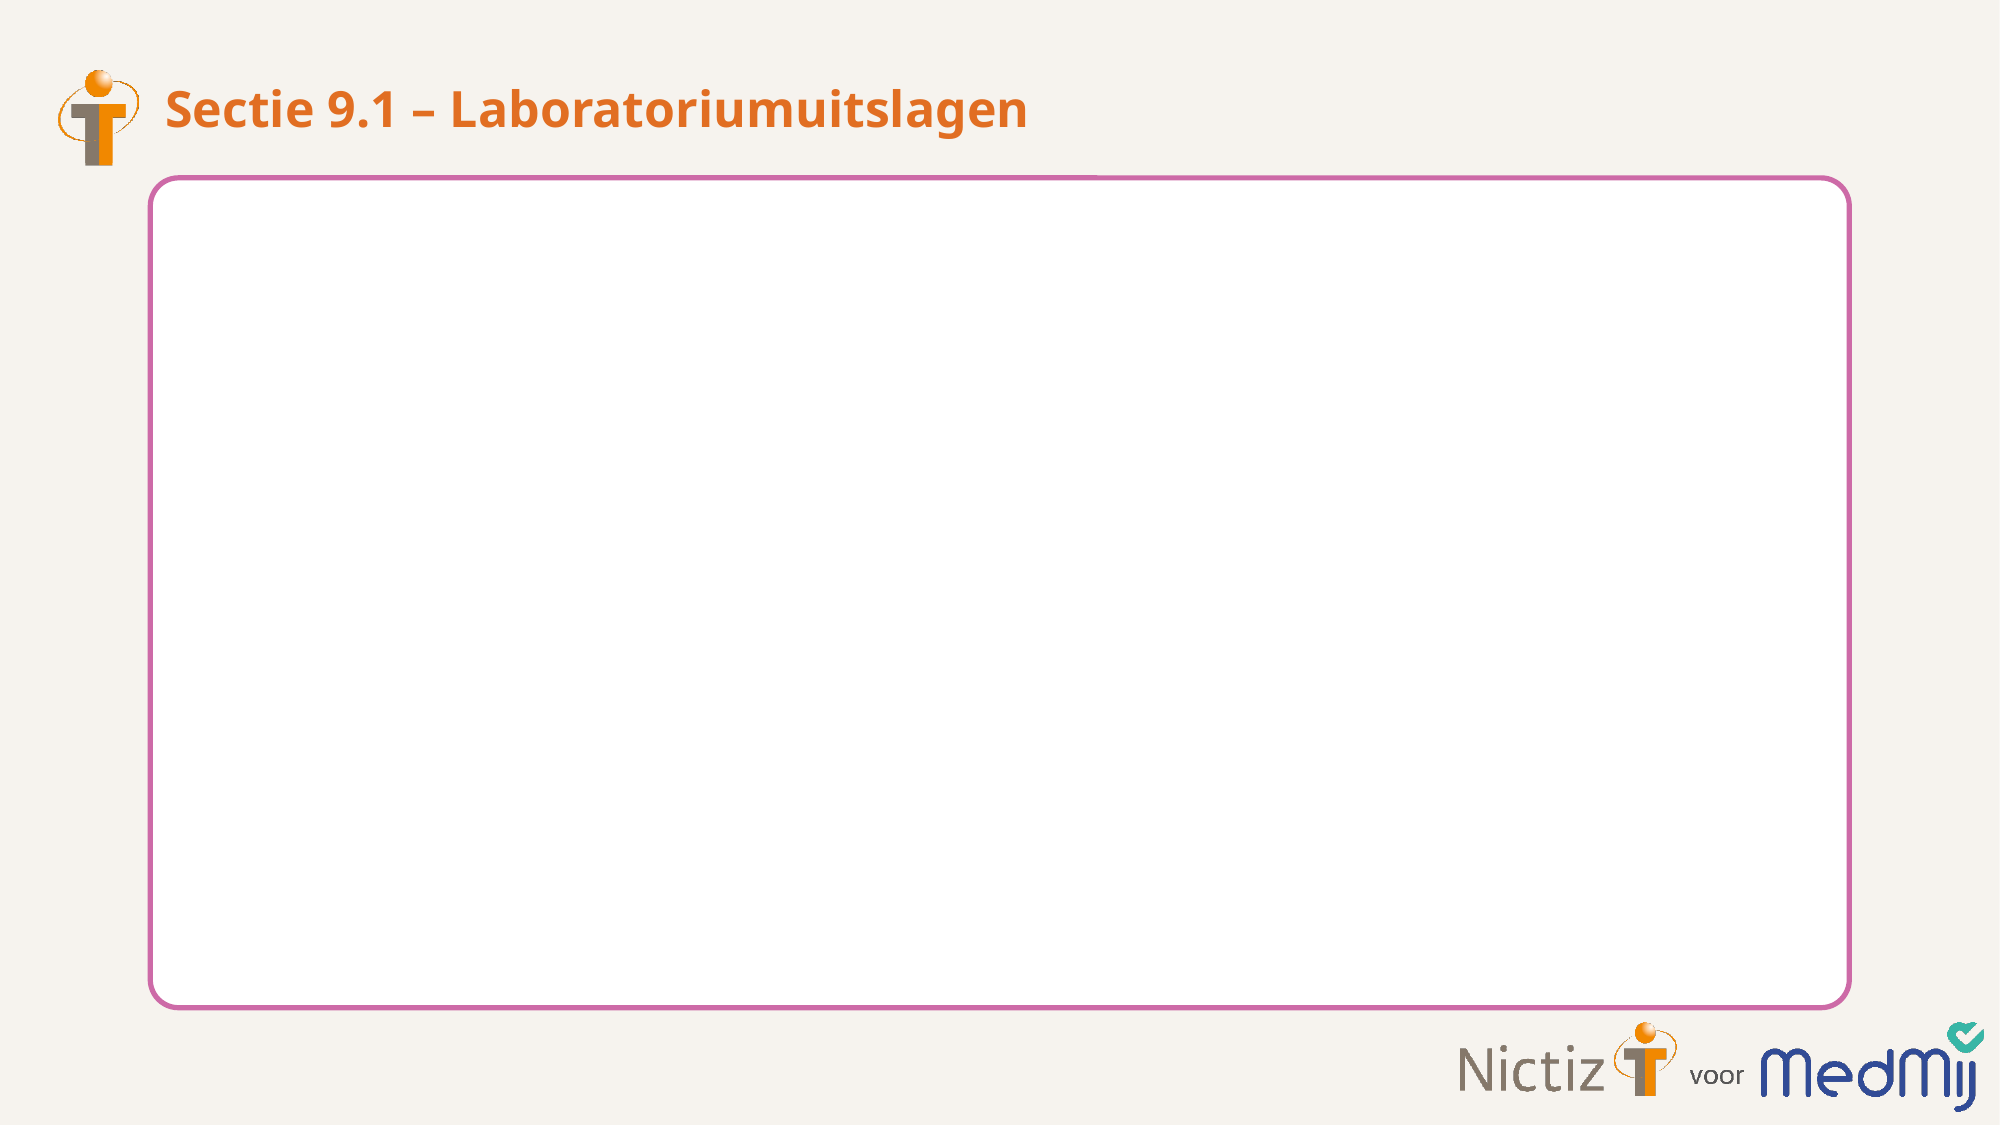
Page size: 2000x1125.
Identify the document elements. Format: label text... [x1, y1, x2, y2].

title Sectie 9.1 – Laboratoriumuitslagen [150, 76, 1850, 165]
picture [1457, 1019, 1988, 1113]
picture [50, 66, 151, 187]
